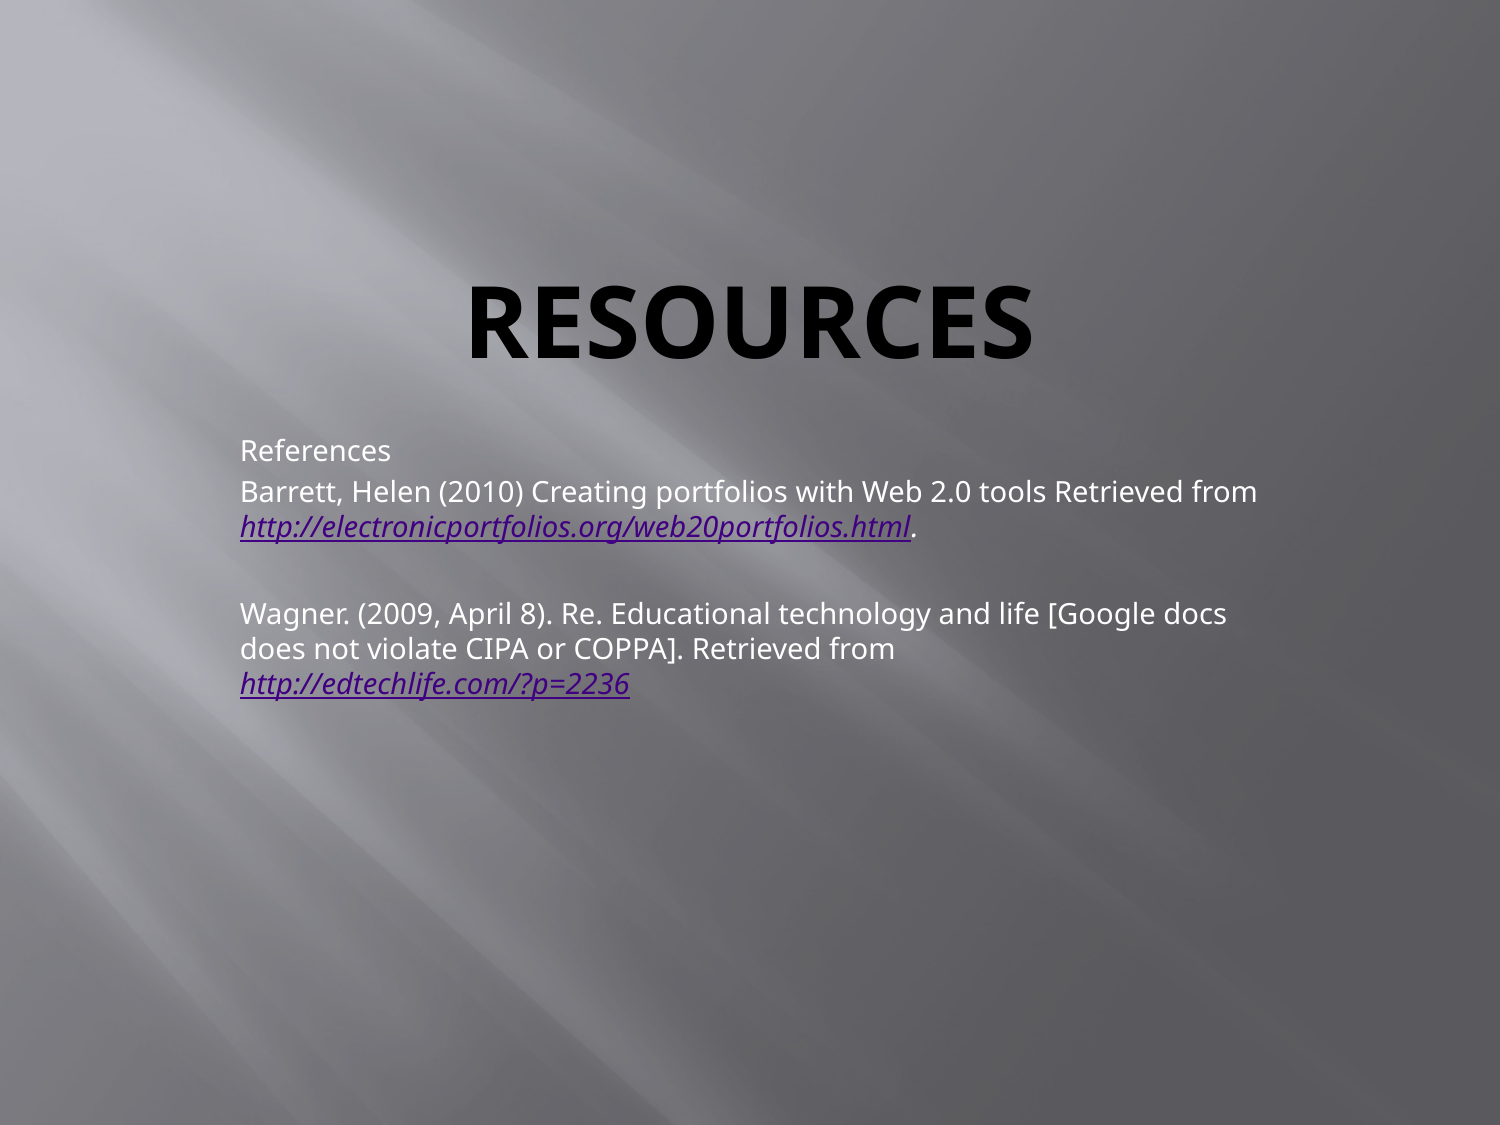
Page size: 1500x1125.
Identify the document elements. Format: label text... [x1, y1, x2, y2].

title Resources [112, 137, 1388, 379]
subtitle References Barrett, Helen (2010) Creating portfolios with Web 2.0 tools Retrieved from http://electronicportfolios.org/web20portfolios.html. Wagner. (2009, April 8). Re. Educational technology and life [Google docs does not violate CIPA or COPPA]. Retrieved from http://edtechlife.com/?p=2236 [225, 425, 1275, 1013]
